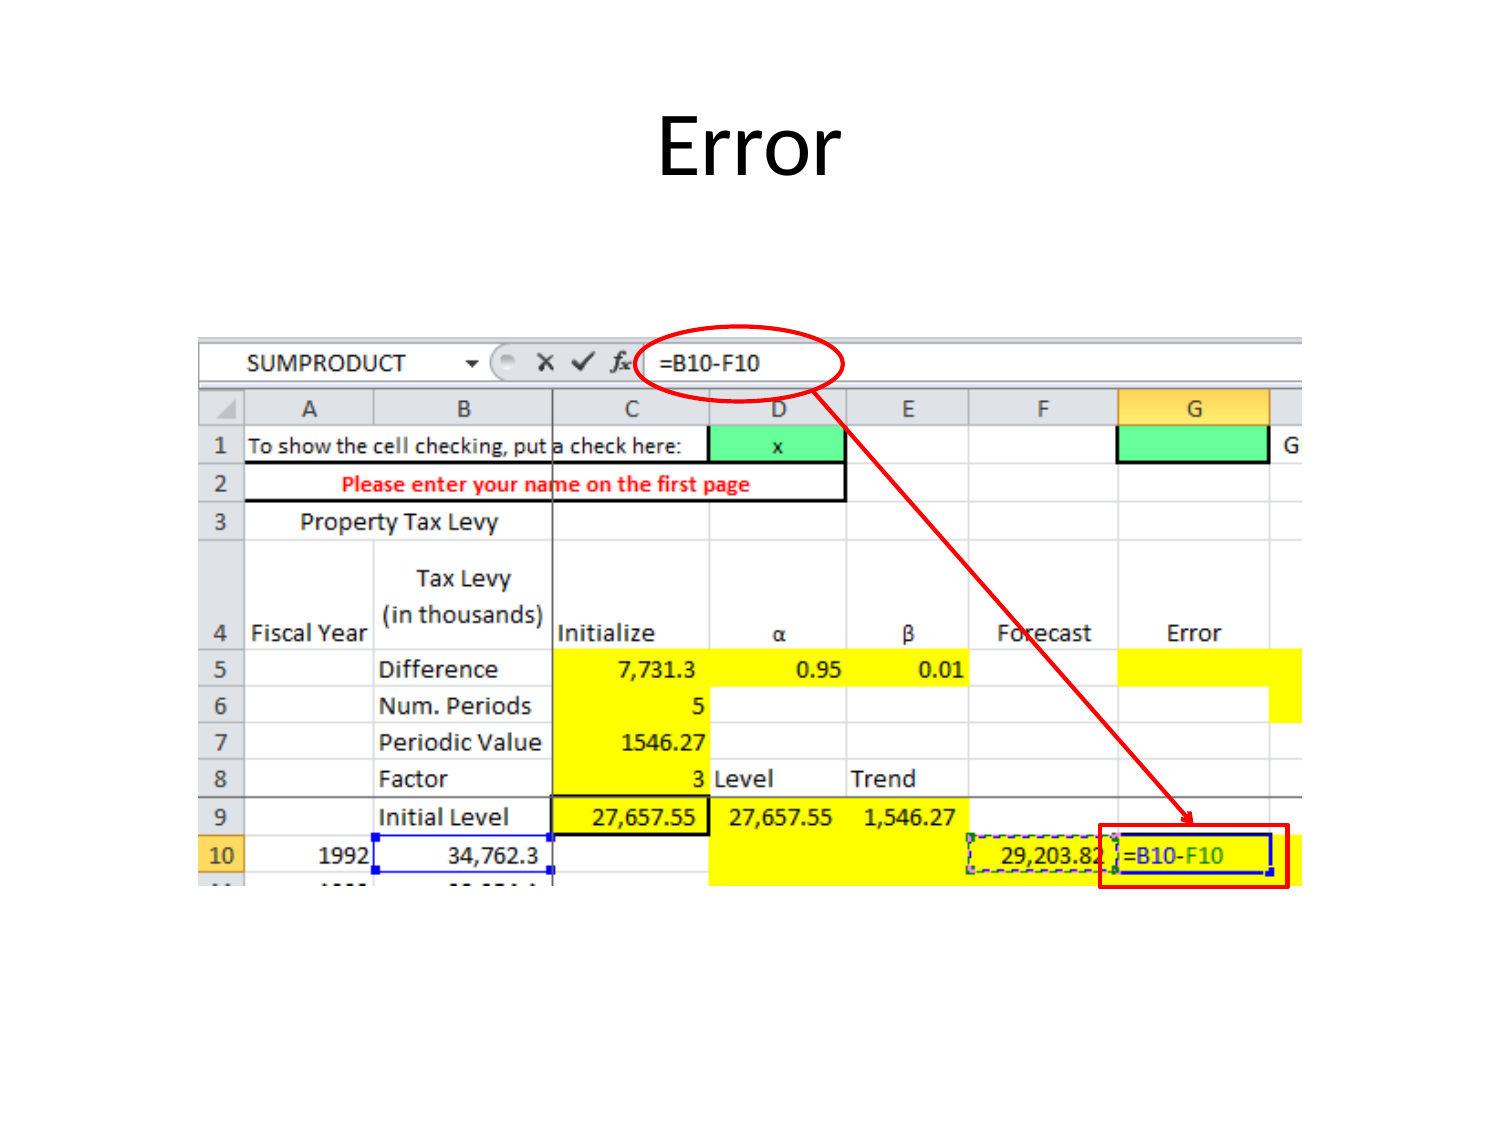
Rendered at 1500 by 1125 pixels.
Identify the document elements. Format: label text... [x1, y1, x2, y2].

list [1292, 337, 1302, 887]
title Error [75, 45, 1425, 233]
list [198, 337, 629, 887]
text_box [634, 326, 1288, 888]
